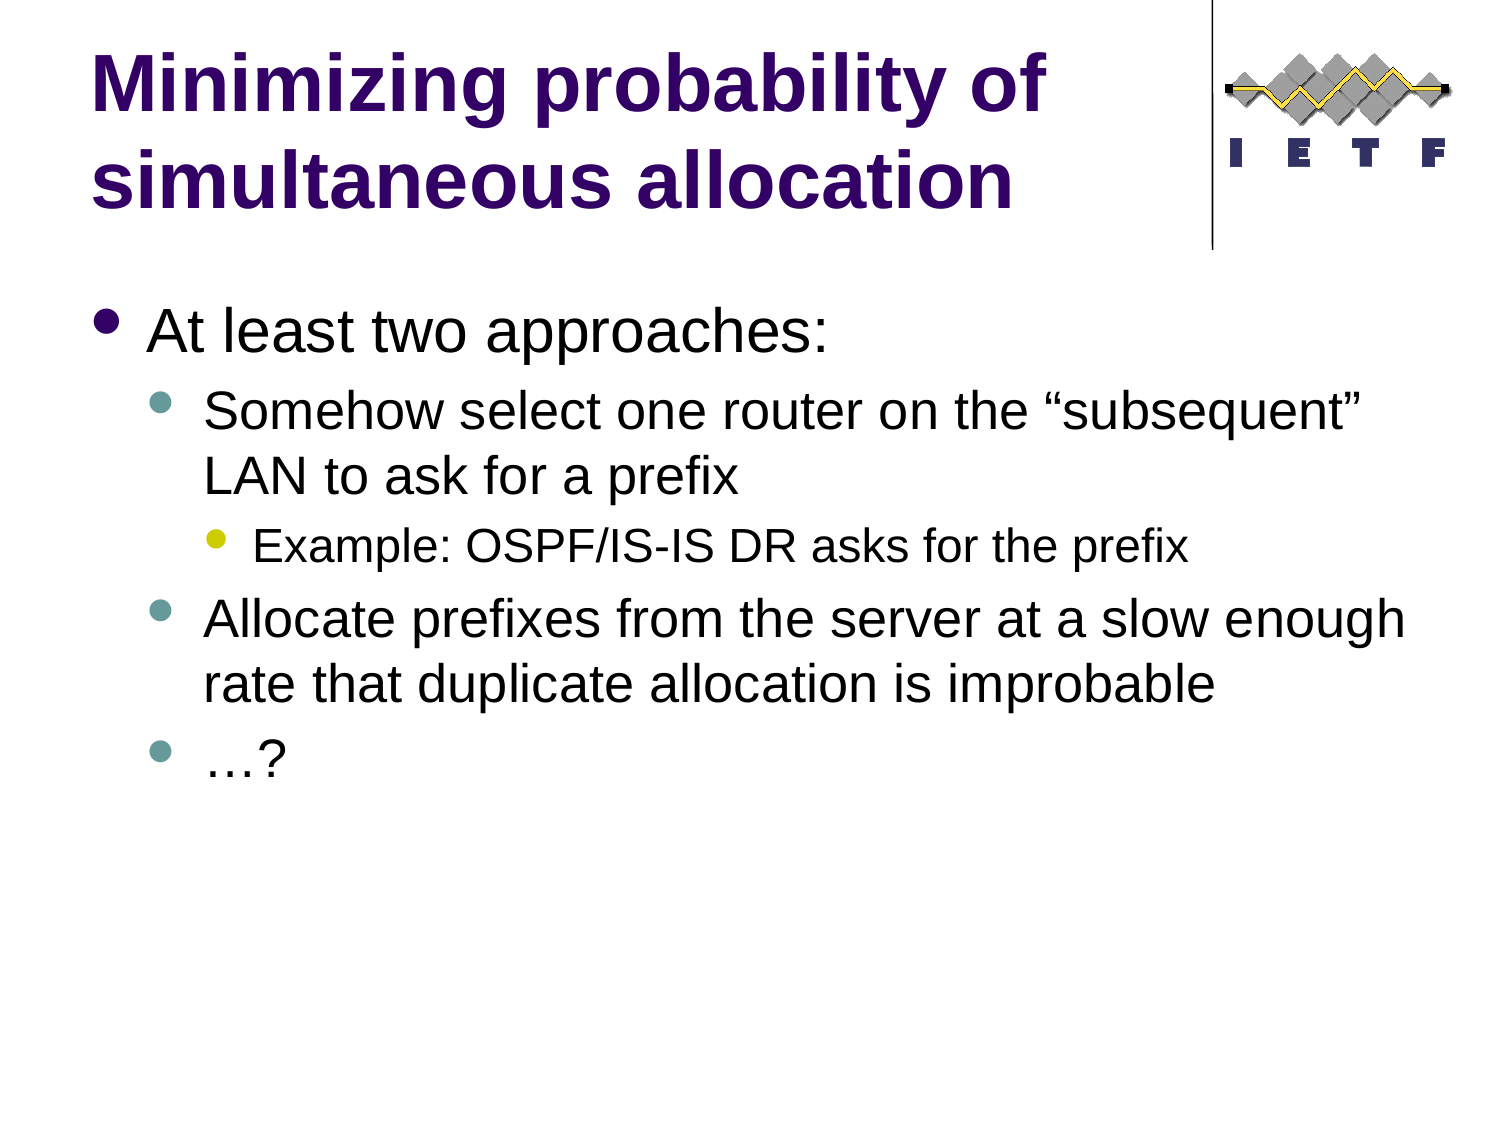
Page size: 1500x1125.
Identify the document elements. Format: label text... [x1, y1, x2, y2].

picture [1212, 37, 1463, 181]
list At least two approaches: Somehow select one router on the “subsequent” LAN to ask for a prefix Example: OSPF/IS-IS DR asks for the prefix Allocate prefixes from the server at a slow enough rate that duplicate allocation is improbable …? [74, 281, 1426, 1006]
title Minimizing probability of simultaneous allocation [74, 19, 1201, 233]
